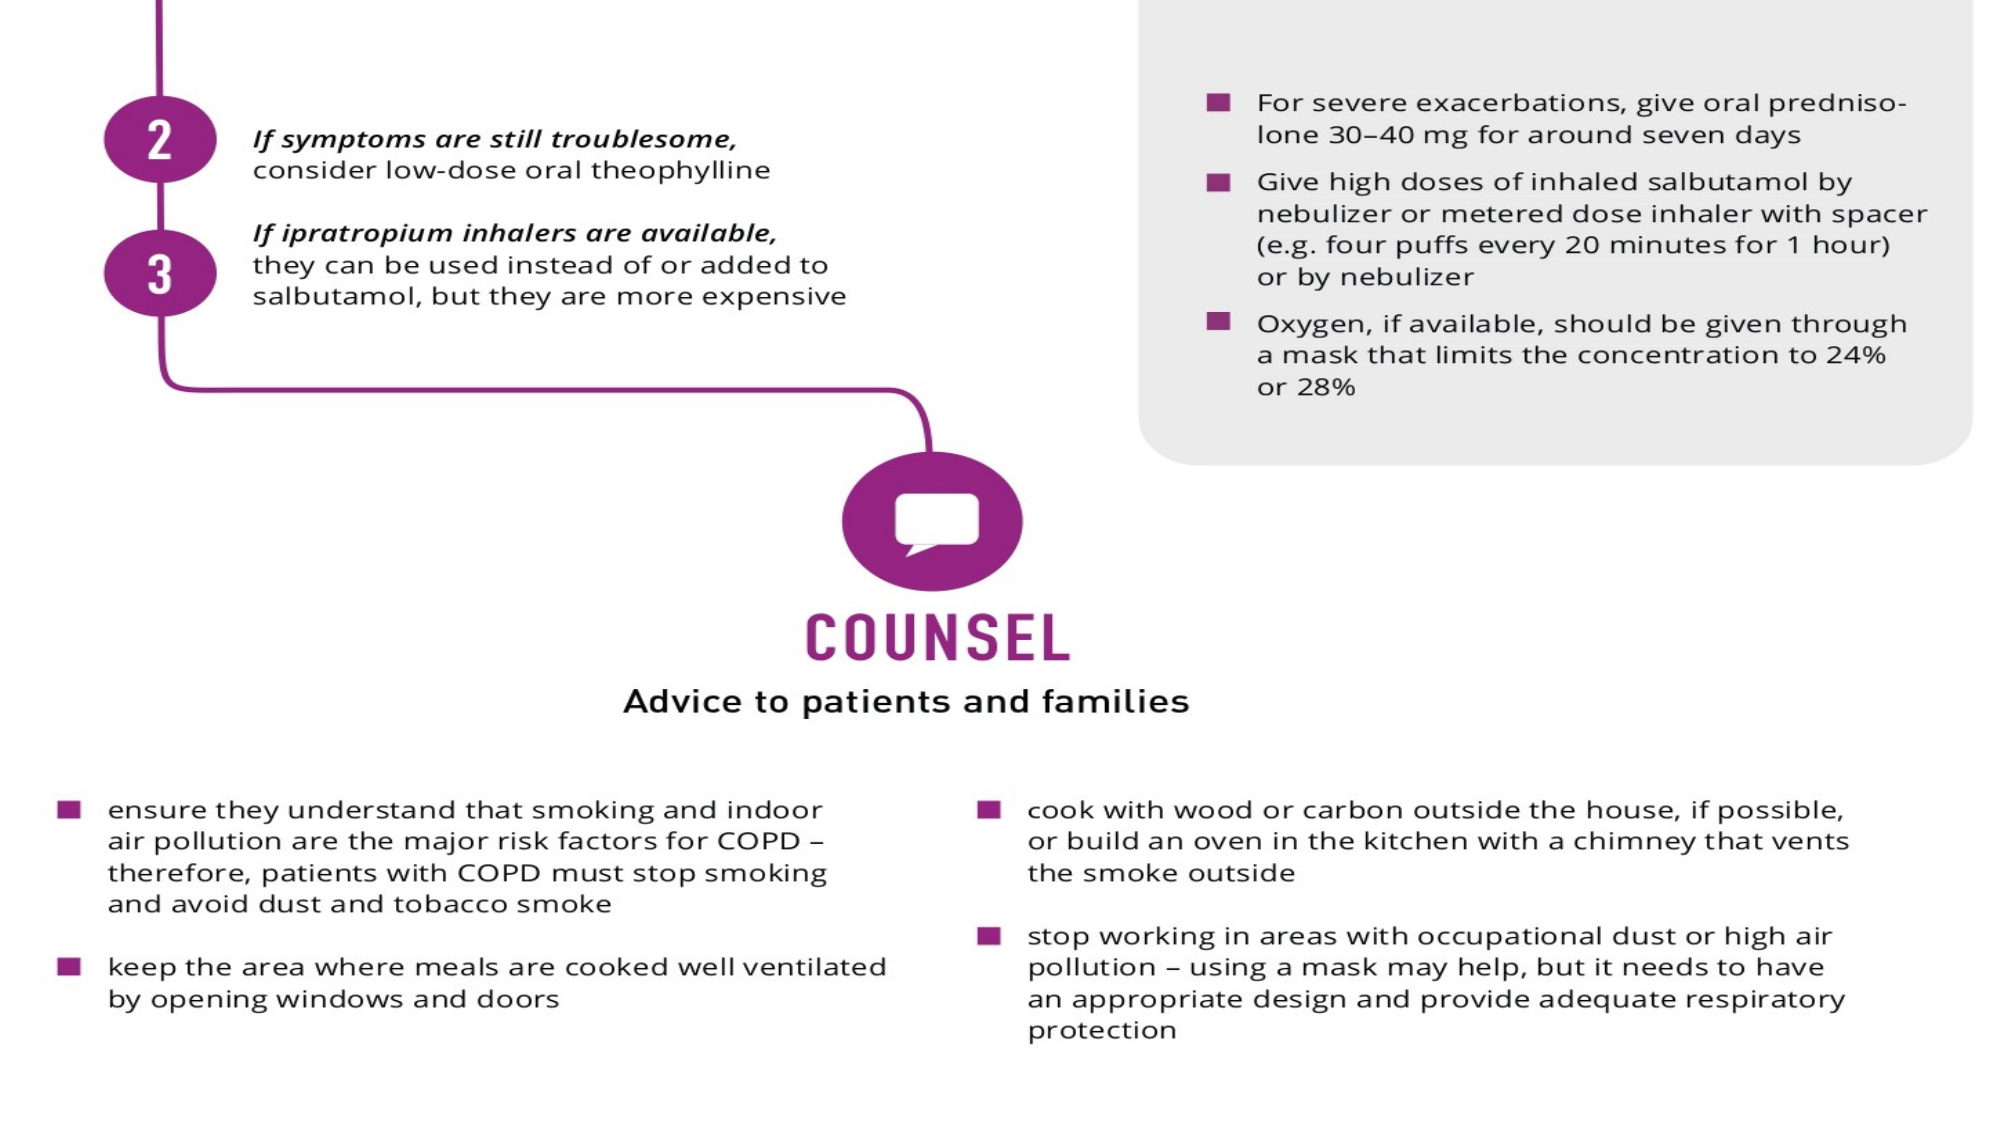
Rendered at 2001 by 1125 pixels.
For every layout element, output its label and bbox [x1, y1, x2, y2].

list [0, 0, 2000, 1125]
